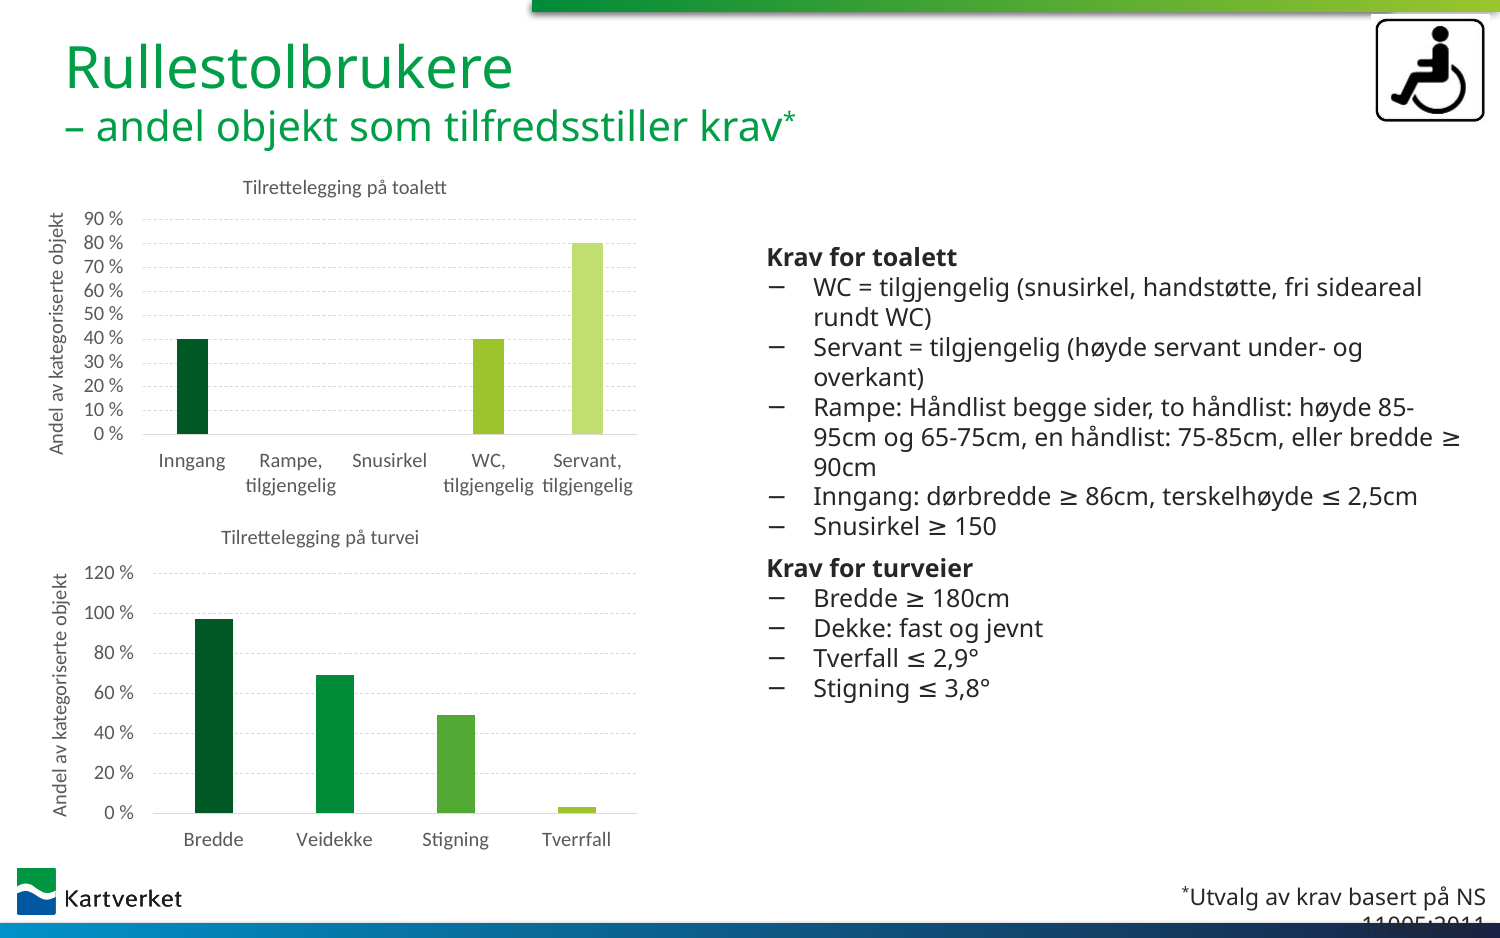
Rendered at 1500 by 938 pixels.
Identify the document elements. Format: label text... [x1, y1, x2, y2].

text_box Krav for turveier Bredde ≥ 180cm Dekke: fast og jevnt Tverfall ≤ 2,9° Stigning ≤ 3,8° [751, 545, 1483, 710]
text_box Rullestolbrukere – andel objekt som tilfredsstiller krav* [49, 14, 1431, 158]
picture [41, 166, 650, 505]
picture [1371, 13, 1491, 127]
picture [41, 520, 650, 859]
text_box Krav for toalett WC = tilgjengelig (snusirkel, handstøtte, fri sideareal rundt WC) Servant = tilgjengelig (høyde servant under- og overkant) Rampe: Håndlist begge sider, to håndlist: høyde 85-95cm og 65-75cm, en håndlist: 75-85cm, eller bredde ≥ 90cm Inngang: dørbredde ≥ 86cm, terskelhøyde ≤ 2,5cm Snusirkel ≥ 150 [751, 234, 1483, 545]
text_box *Utvalg av krav basert på NS 11005:2011 [1068, 873, 1500, 938]
